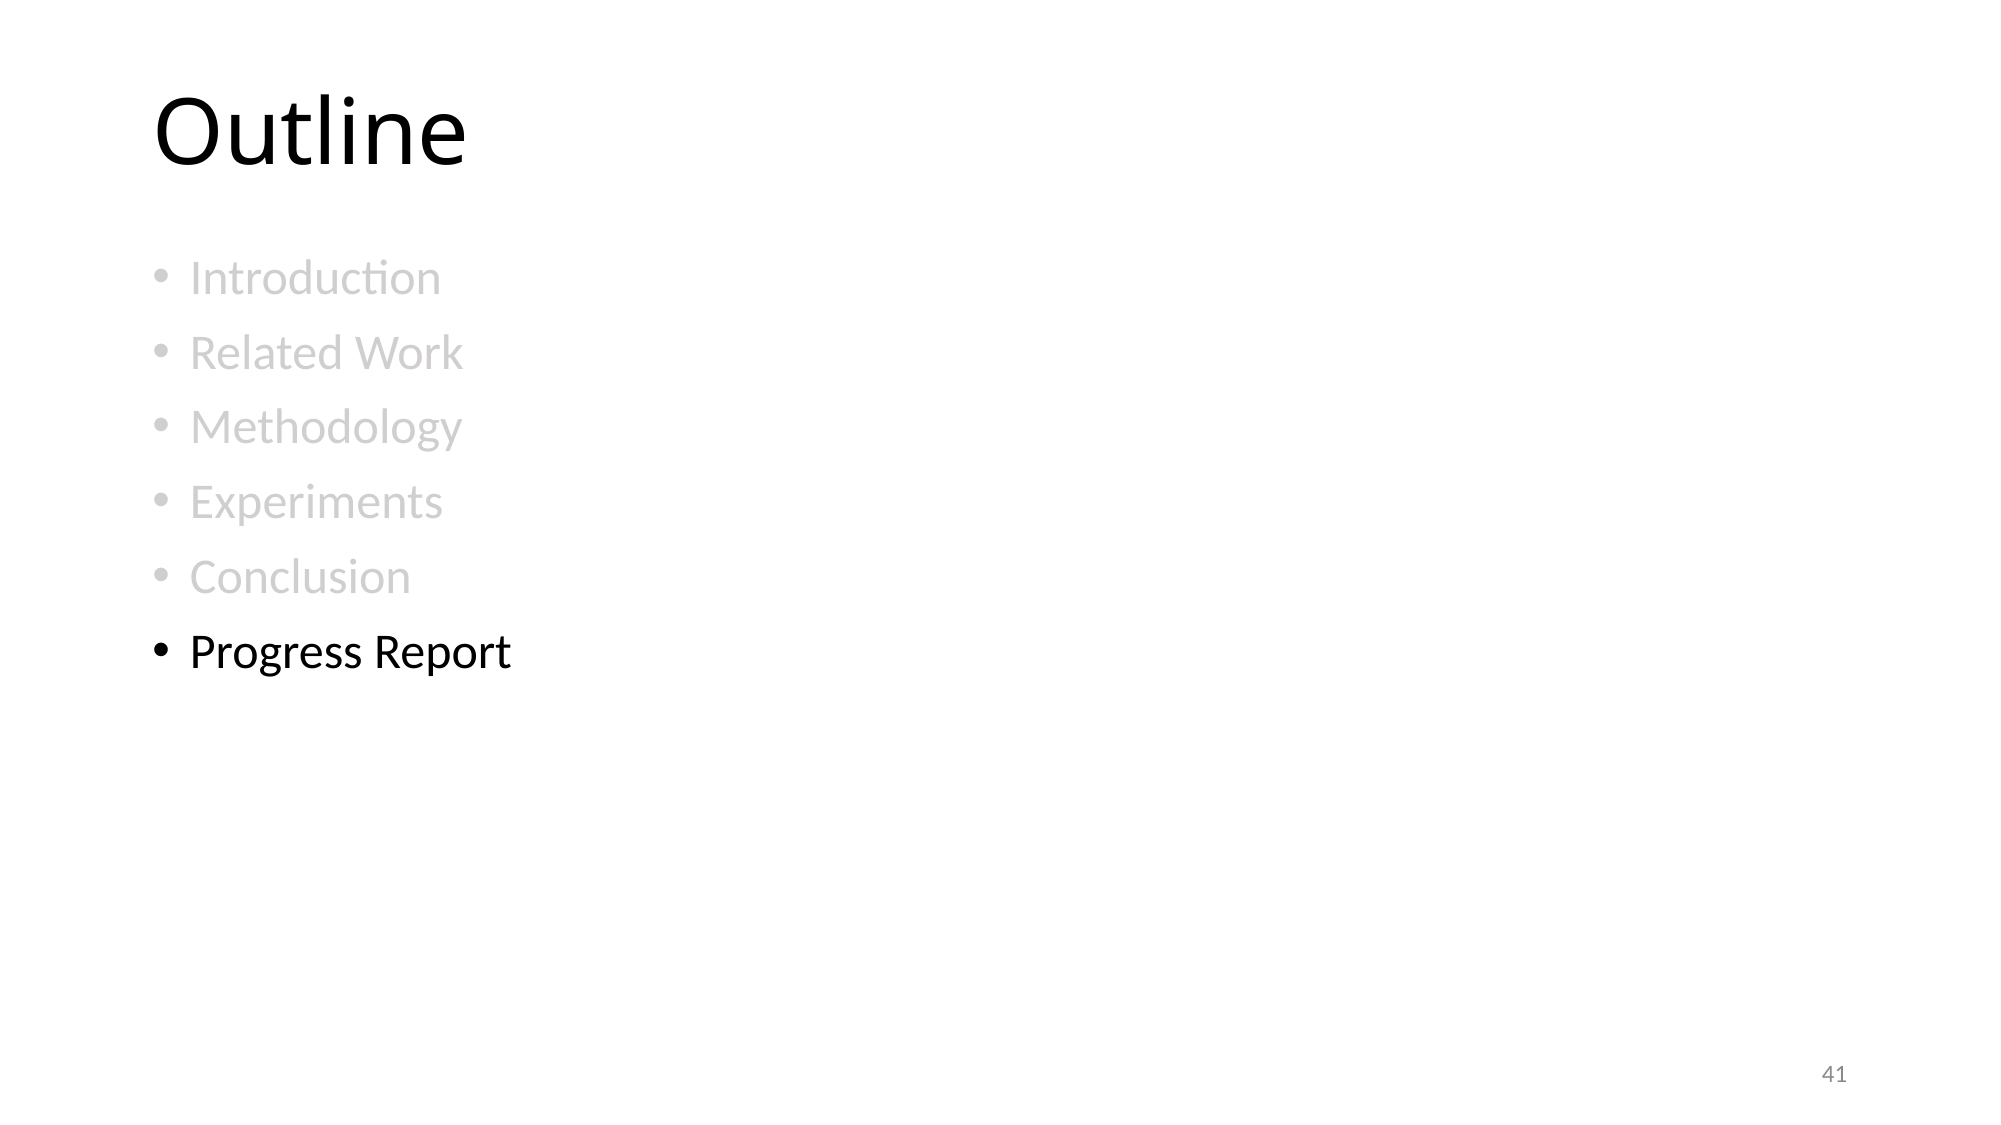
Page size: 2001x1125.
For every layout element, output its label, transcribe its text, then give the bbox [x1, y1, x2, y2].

title Outline [137, 26, 1863, 243]
slide_number 41 [1412, 1042, 1863, 1103]
list Introduction Related Work Methodology Experiments Conclusion Progress Report [137, 243, 1863, 958]
